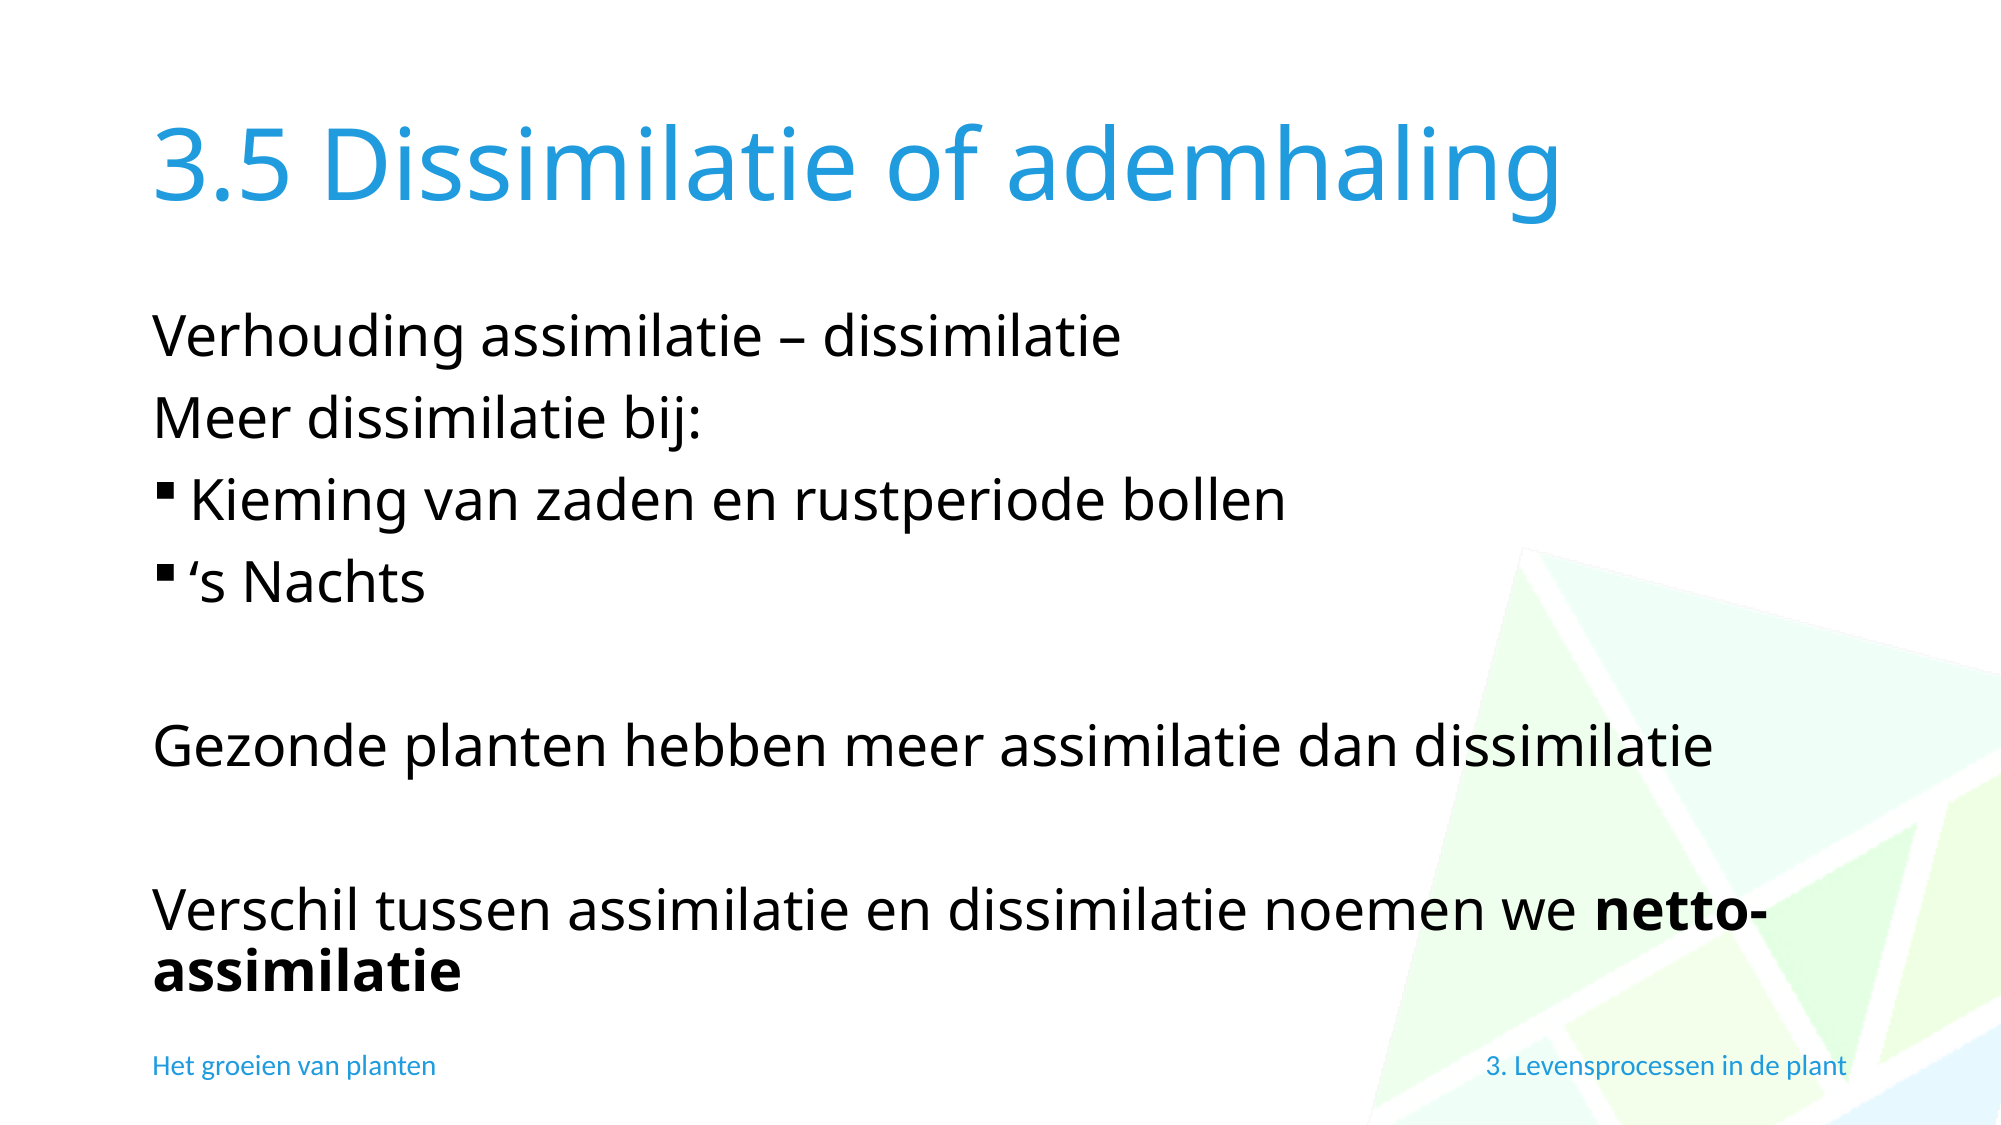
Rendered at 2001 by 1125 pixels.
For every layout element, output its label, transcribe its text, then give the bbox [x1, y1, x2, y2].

title 3.5 Dissimilatie of ademhaling [137, 59, 1863, 278]
list 3. Levensprocessen in de plant [1412, 1042, 1863, 1103]
list Verhouding assimilatie – dissimilatie Meer dissimilatie bij: Kieming van zaden en rustperiode bollen ‘s Nachts Gezonde planten hebben meer assimilatie dan dissimilatie Verschil tussen assimilatie en dissimilatie noemen we netto-assimilatie [137, 299, 1863, 1014]
list Het groeien van planten [137, 1042, 588, 1103]
